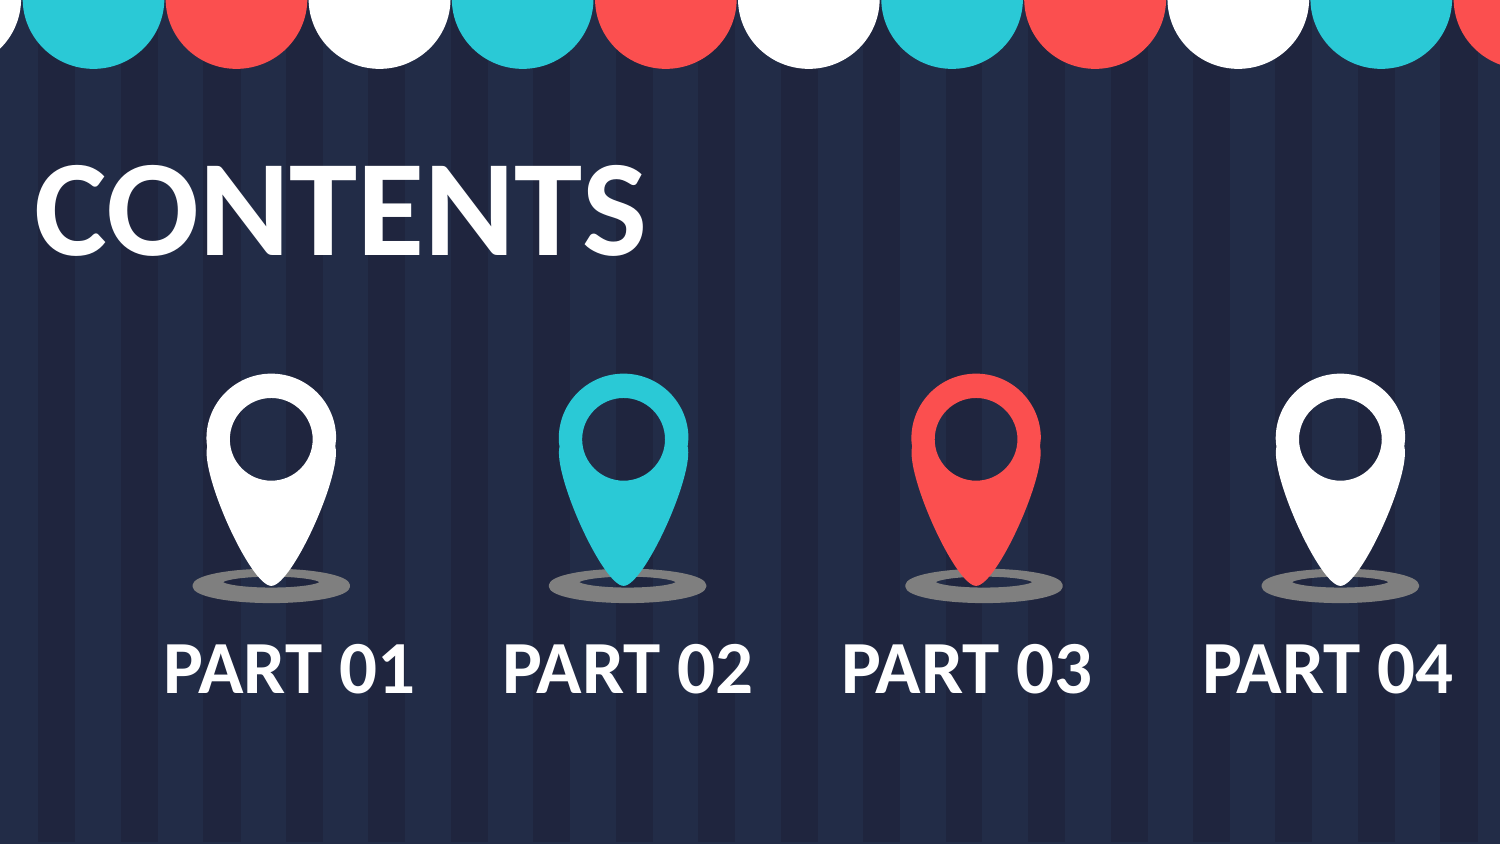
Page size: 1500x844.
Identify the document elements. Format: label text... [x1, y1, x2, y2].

text_box [1263, 571, 1418, 602]
text_box PART 01 [149, 610, 431, 716]
text_box [550, 571, 705, 602]
text_box PART 03 [826, 610, 1108, 716]
text_box [194, 571, 349, 602]
text_box [907, 570, 1061, 602]
text_box PART 04 [1187, 610, 1470, 716]
text_box [1275, 373, 1406, 586]
text_box PART 02 [487, 610, 770, 716]
text_box [206, 373, 337, 586]
text_box [558, 373, 689, 586]
text_box CONTENTS [19, 110, 701, 291]
text_box [911, 373, 1041, 586]
